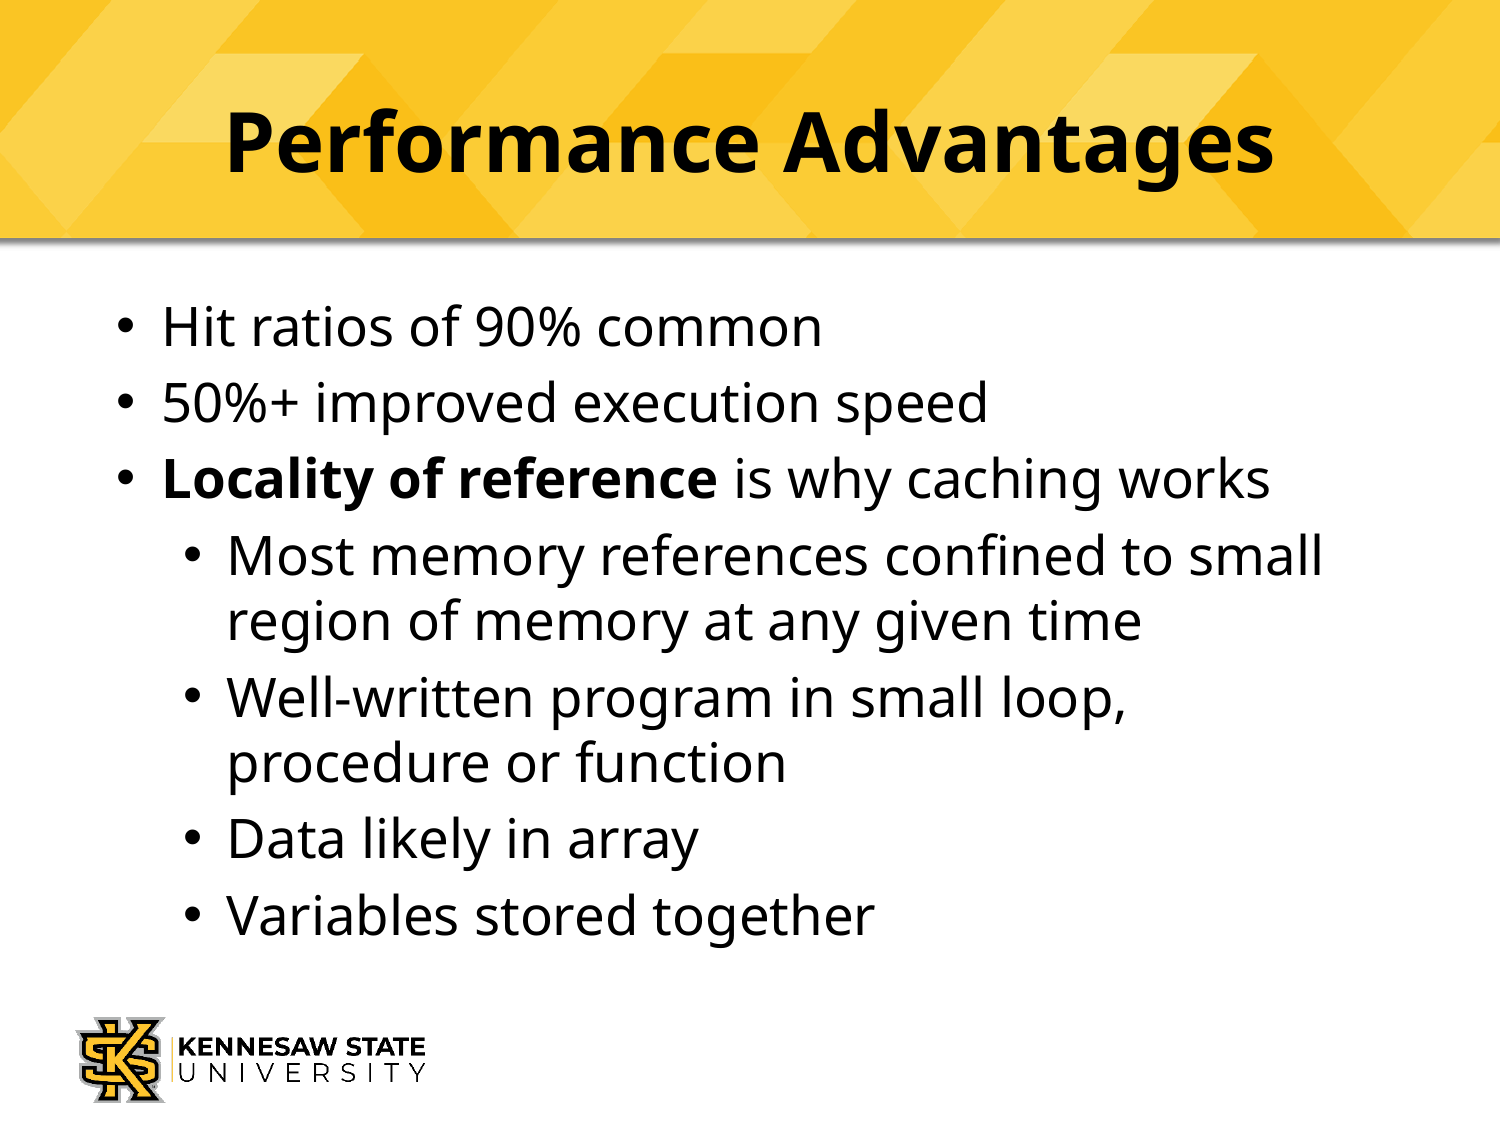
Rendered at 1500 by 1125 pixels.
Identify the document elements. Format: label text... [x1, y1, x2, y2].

list Hit ratios of 90% common 50%+ improved execution speed Locality of reference is why caching works Most memory references confined to small region of memory at any given time Well-written program in small loop, procedure or function Data likely in array Variables stored together [101, 284, 1389, 960]
picture [75, 1017, 425, 1103]
title Performance Advantages [75, 45, 1425, 233]
picture [0, 0, 1500, 251]
